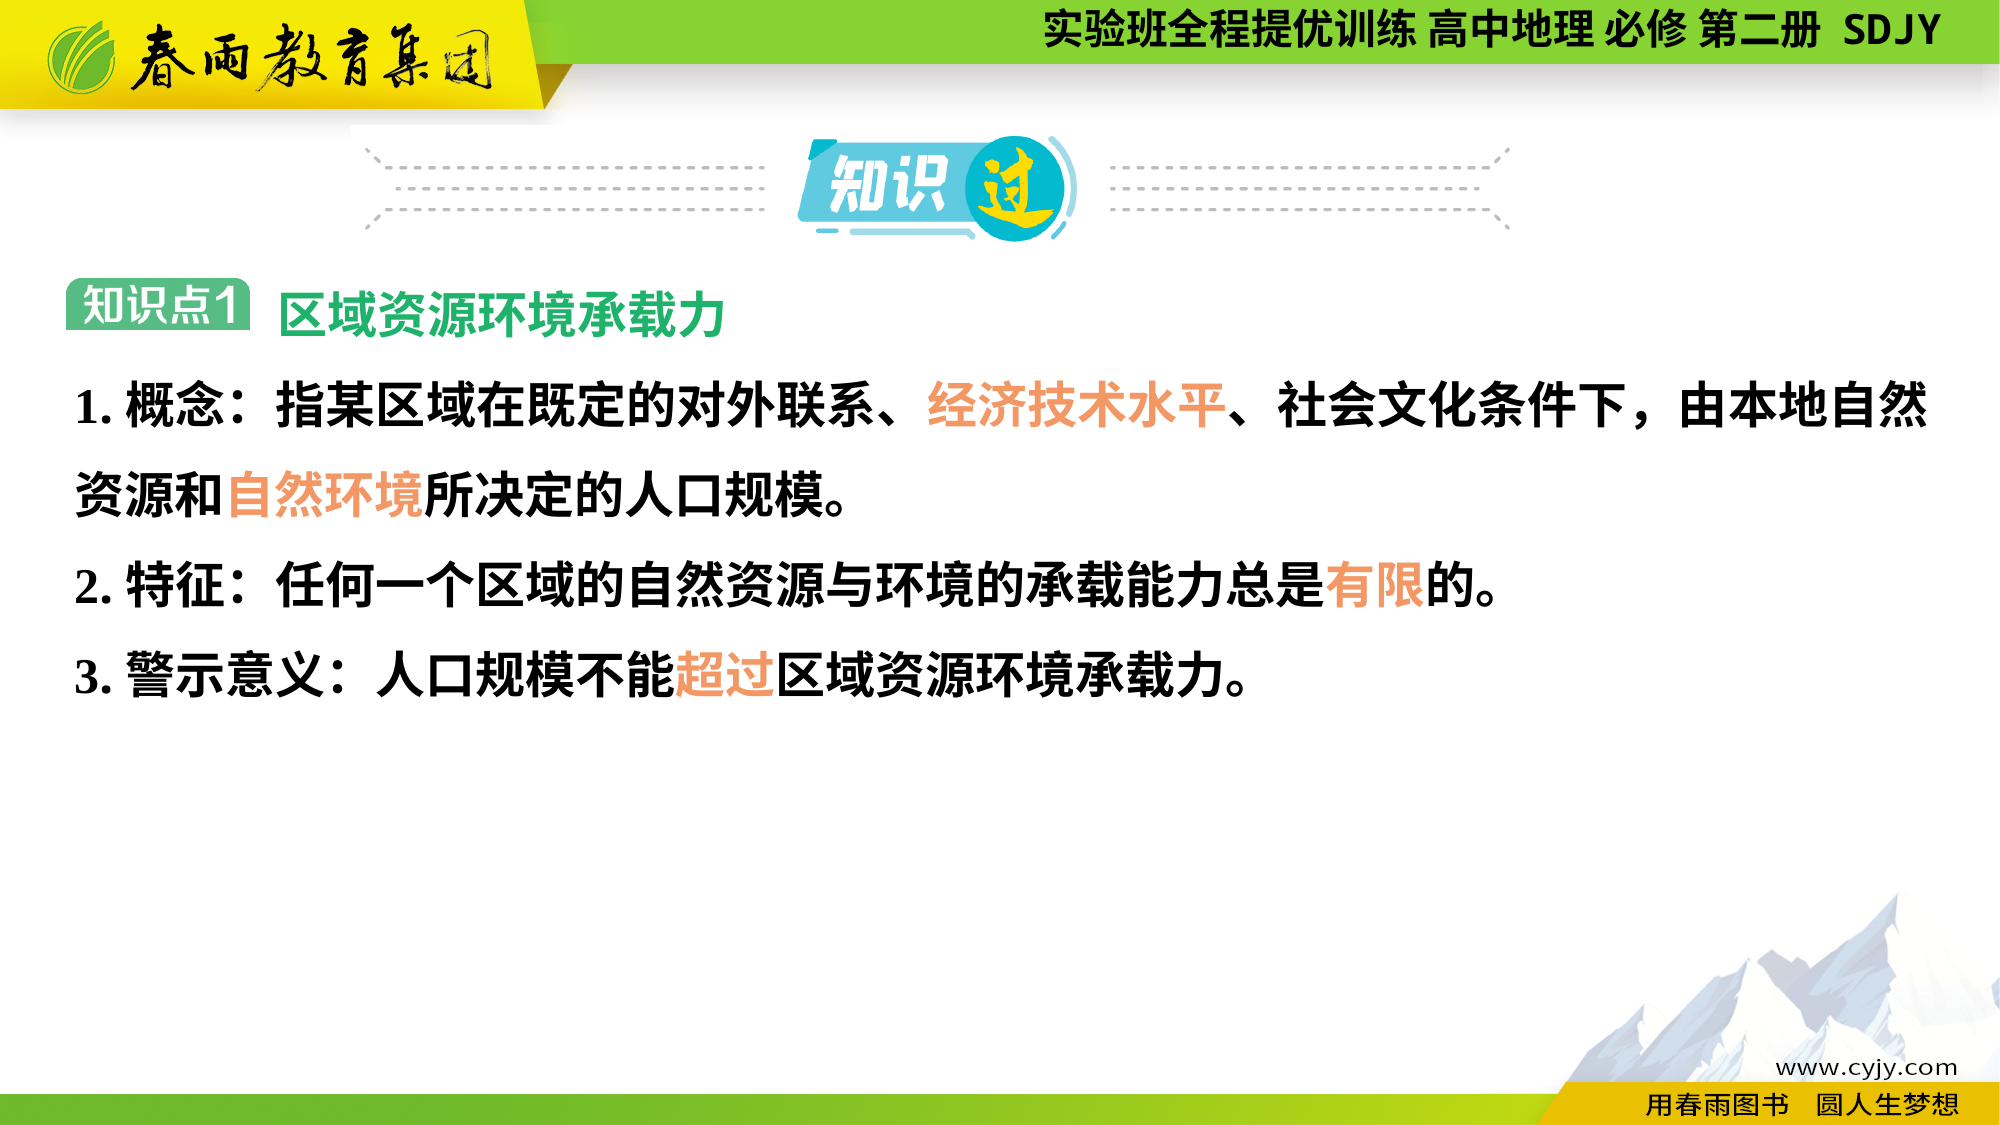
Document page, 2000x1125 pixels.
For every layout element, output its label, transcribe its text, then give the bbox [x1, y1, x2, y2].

picture [0, 0, 2000, 1125]
list 区域资源环境承载力 1.概念：指某区域在既定的对外联系、经济技术水平、社会文化条件下，由本地自然资源和自然环境所决定的人口规模。 2.特征：任何一个区域的自然资源与环境的承载能力总是有限的。 3.警示意义：人口规模不能超过区域资源环境承载力。 [59, 246, 1944, 716]
